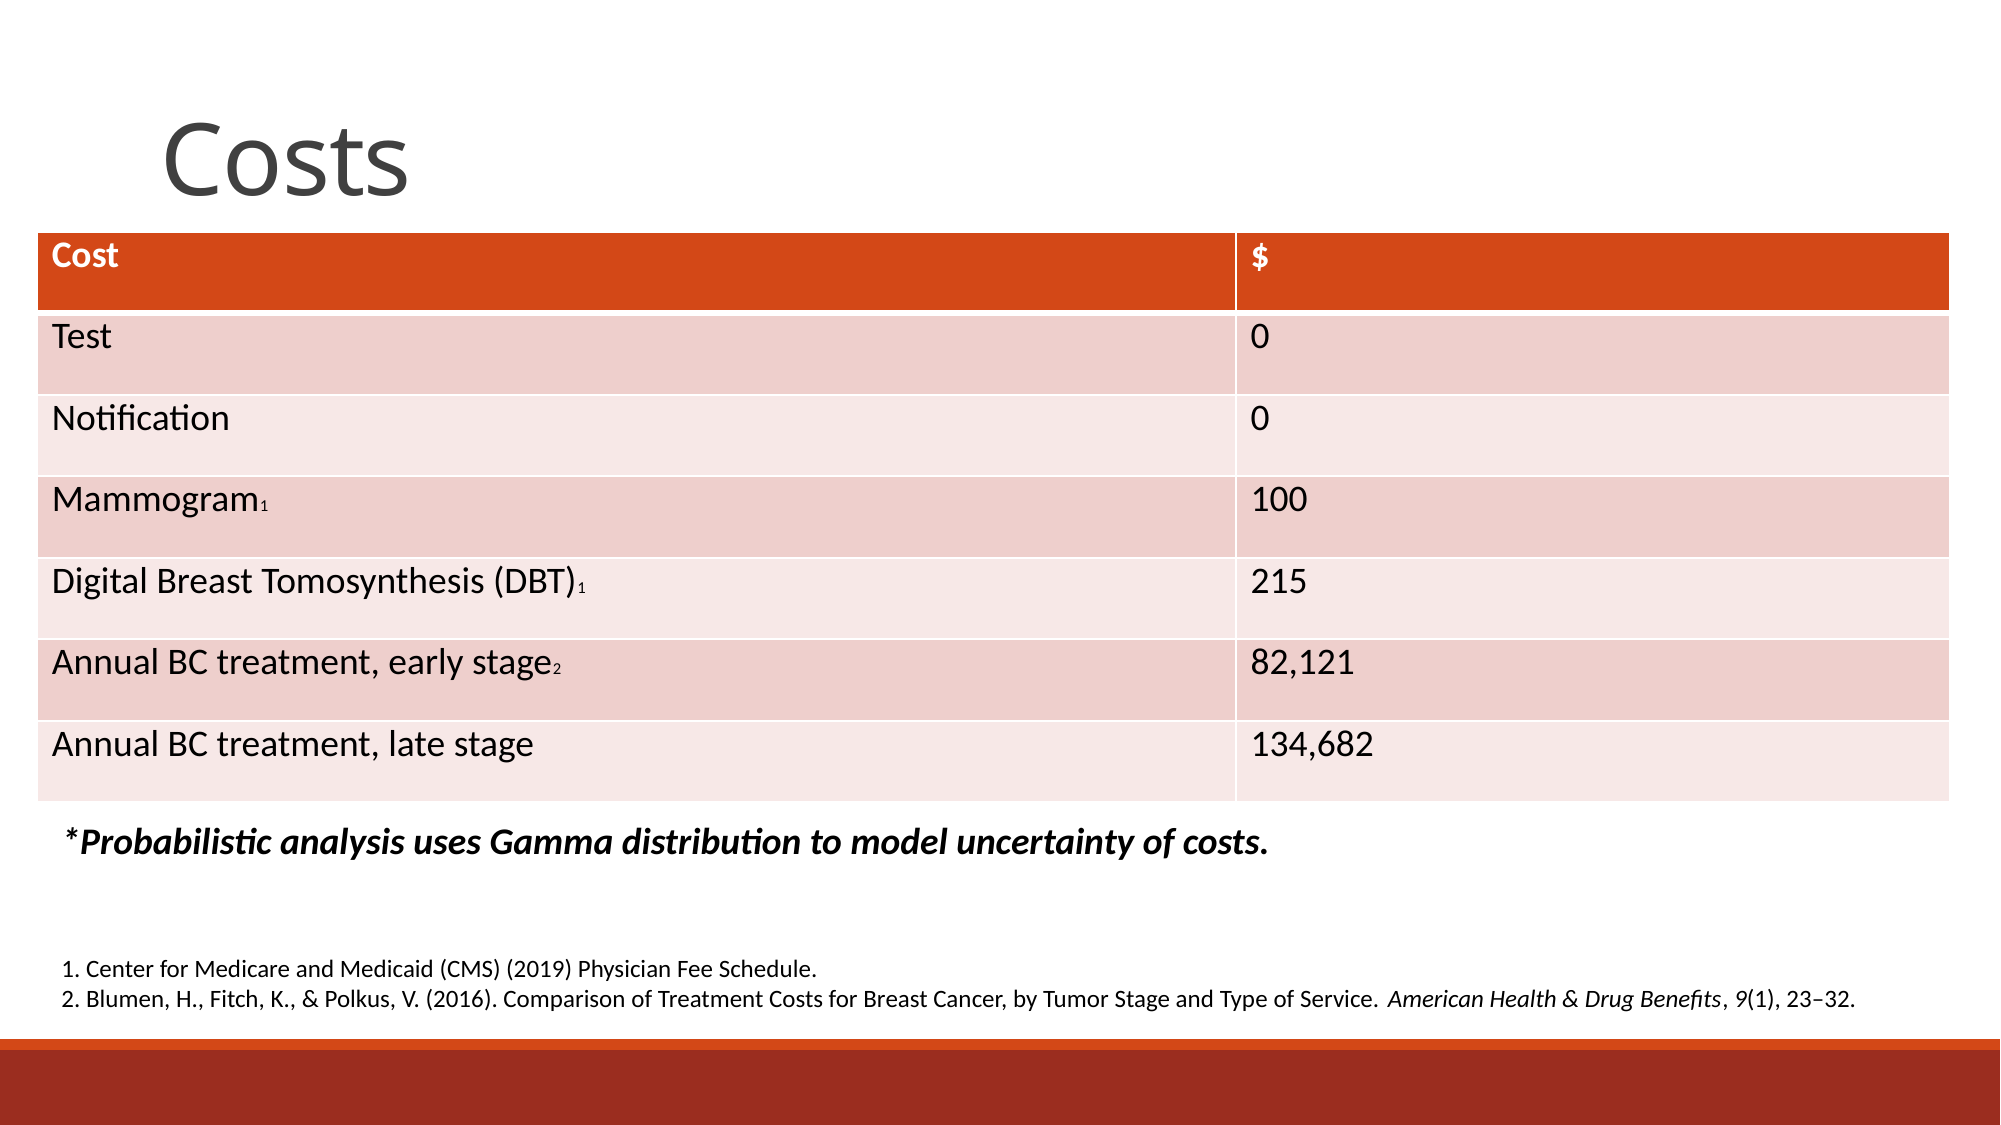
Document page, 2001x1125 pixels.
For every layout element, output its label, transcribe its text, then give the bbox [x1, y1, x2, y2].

table_cell 0 [1237, 316, 1949, 394]
table_cell Annual BC treatment, late stage [38, 722, 1235, 801]
table_header Cost [38, 233, 1235, 310]
table_cell 100 [1237, 477, 1949, 557]
title Costs [145, 94, 1796, 224]
table_cell Digital Breast Tomosynthesis (DBT)1 [38, 559, 1235, 638]
table_cell Notification [38, 396, 1235, 475]
table_cell Annual BC treatment, early stage2 [38, 640, 1235, 720]
text_box *Probabilistic analysis uses Gamma distribution to model uncertainty of costs. 1. Center for Medicare and Medicaid (CMS) (2019) Physician Fee Schedule. 2. Blumen, H., Fitch, K., & Polkus, V. (2016). Comparison of Treatment Costs for Breast Cancer, by Tumor Stage and Type of Service. American Health & Drug Benefits, 9(1), 23–32. [46, 809, 1941, 1020]
table_cell 134,682 [1237, 722, 1949, 801]
table_header $ [1237, 233, 1949, 310]
table_cell Test [38, 316, 1235, 394]
table_cell Mammogram1 [38, 477, 1235, 557]
table_cell 0 [1237, 396, 1949, 475]
table_cell 82,121 [1237, 640, 1949, 720]
table_cell 215 [1237, 559, 1949, 638]
